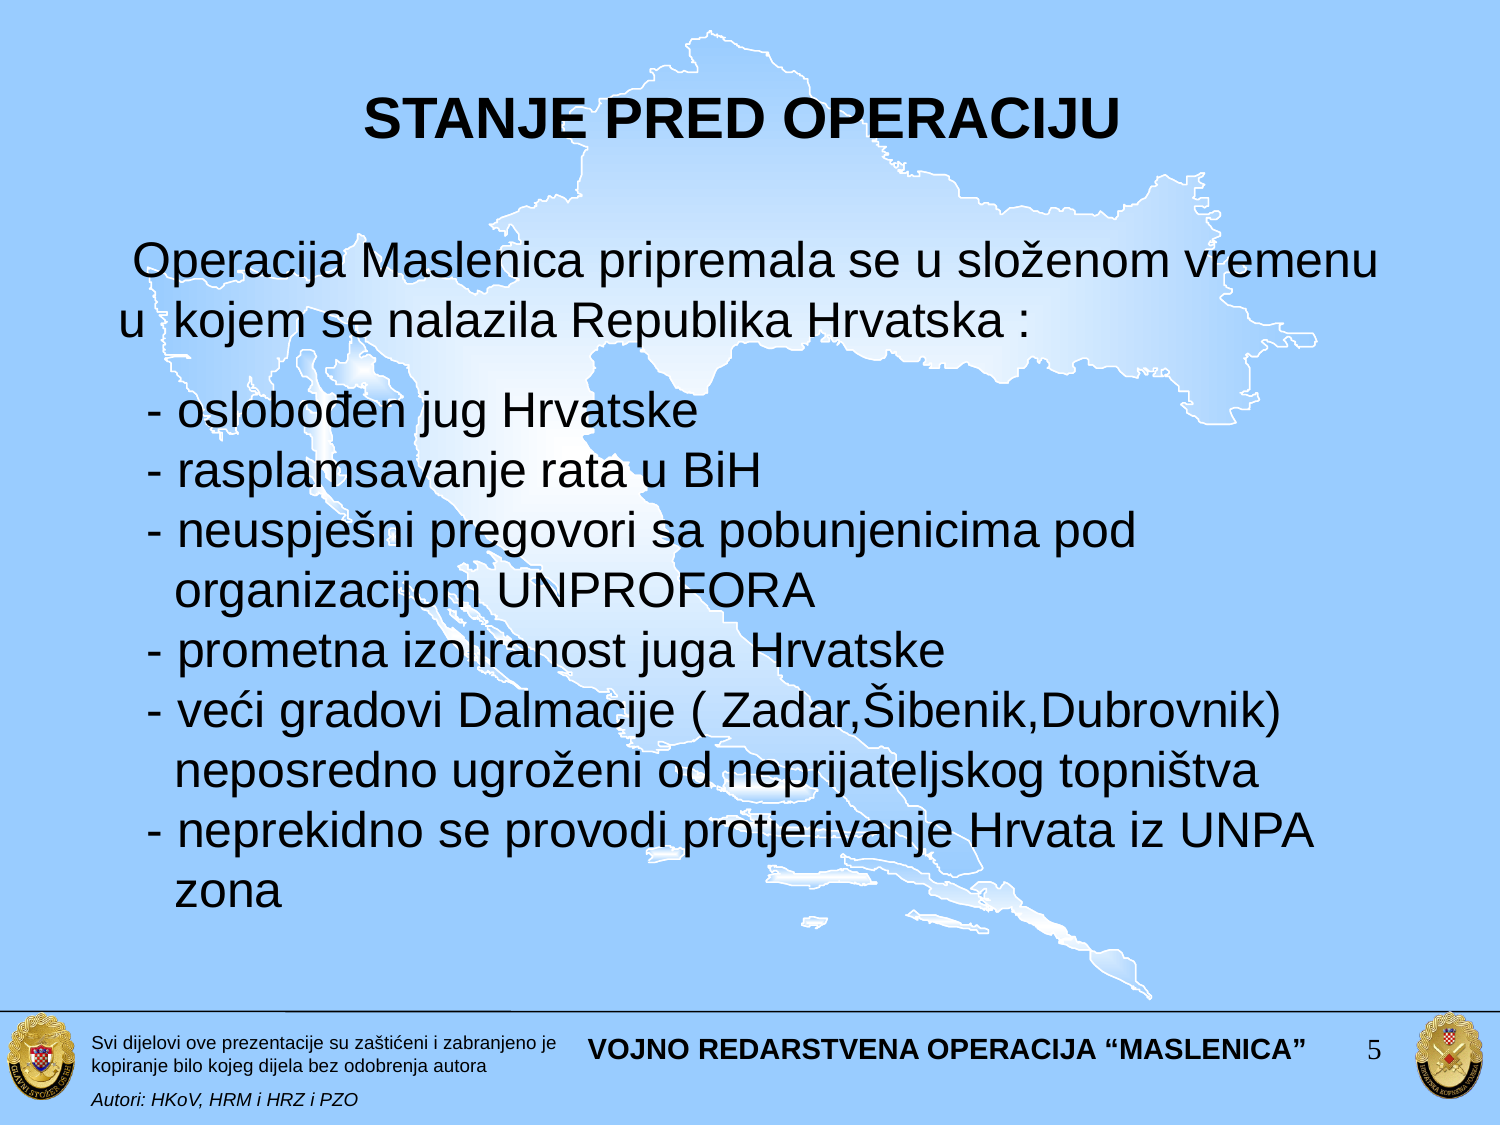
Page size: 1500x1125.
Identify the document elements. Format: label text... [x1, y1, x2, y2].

picture [7, 1012, 75, 1100]
picture [1415, 1011, 1483, 1099]
text_box STANJE PRED OPERACIJU [289, 72, 1197, 220]
footer VOJNO REDARSTVENA OPERACIJA “MASLENICA” [572, 1022, 1387, 1074]
text_box Operacija Maslenica pripremala se u složenom vremenu u kojem se nalazila Republika Hrvatska : - oslobođen jug Hrvatske - rasplamsavanje rata u BiH - neuspješni pregovori sa pobunjenicima pod organizacijom UNPROFORA - prometna izoliranost juga Hrvatske - veći gradovi Dalmacije ( Zadar,Šibenik,Dubrovnik) neposredno ugroženi od neprijateljskog topništva - neprekidno se provodi protjerivanje Hrvata iz UNPA zona [103, 220, 1436, 976]
